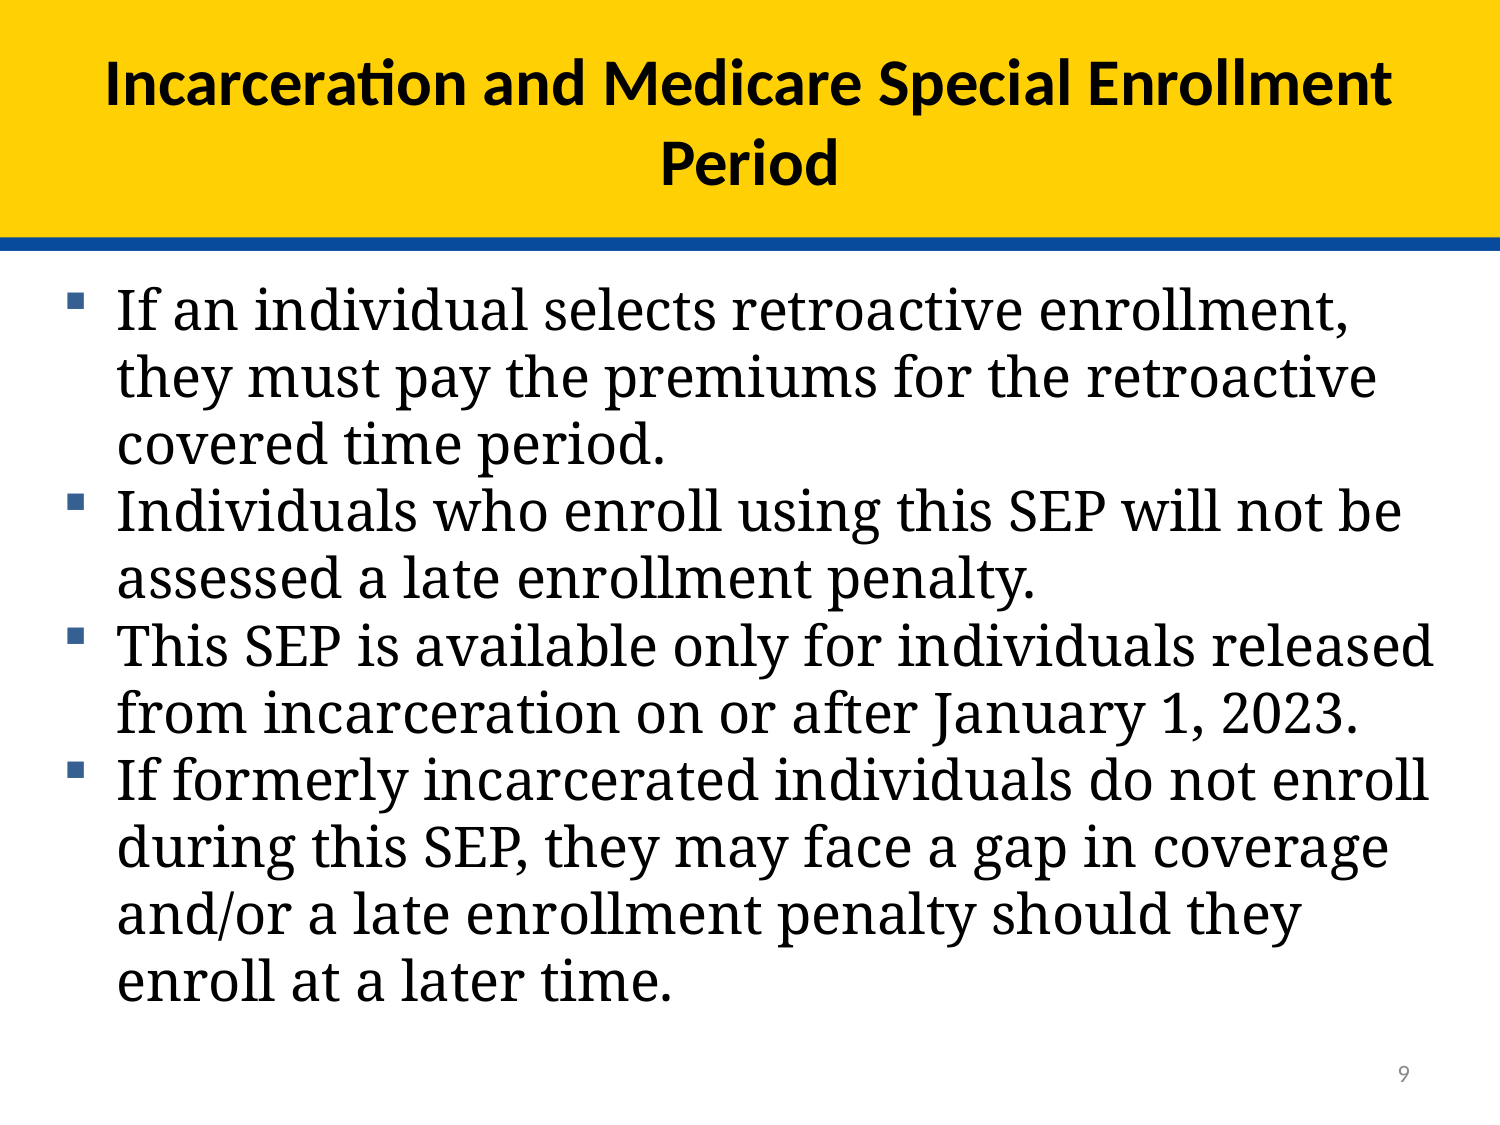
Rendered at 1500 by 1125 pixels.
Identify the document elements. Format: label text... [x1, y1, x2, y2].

title Incarceration and Medicare Special Enrollment Period [0, 0, 1500, 238]
slide_number 9 [1074, 1042, 1425, 1103]
list If an individual selects retroactive enrollment, they must pay the premiums for the retroactive covered time period. Individuals who enroll using this SEP will not be assessed a late enrollment penalty. This SEP is available only for individuals released from incarceration on or after January 1, 2023. If formerly incarcerated individuals do not enroll during this SEP, they may face a gap in coverage and/or a late enrollment penalty should they enroll at a later time. [62, 275, 1463, 1063]
